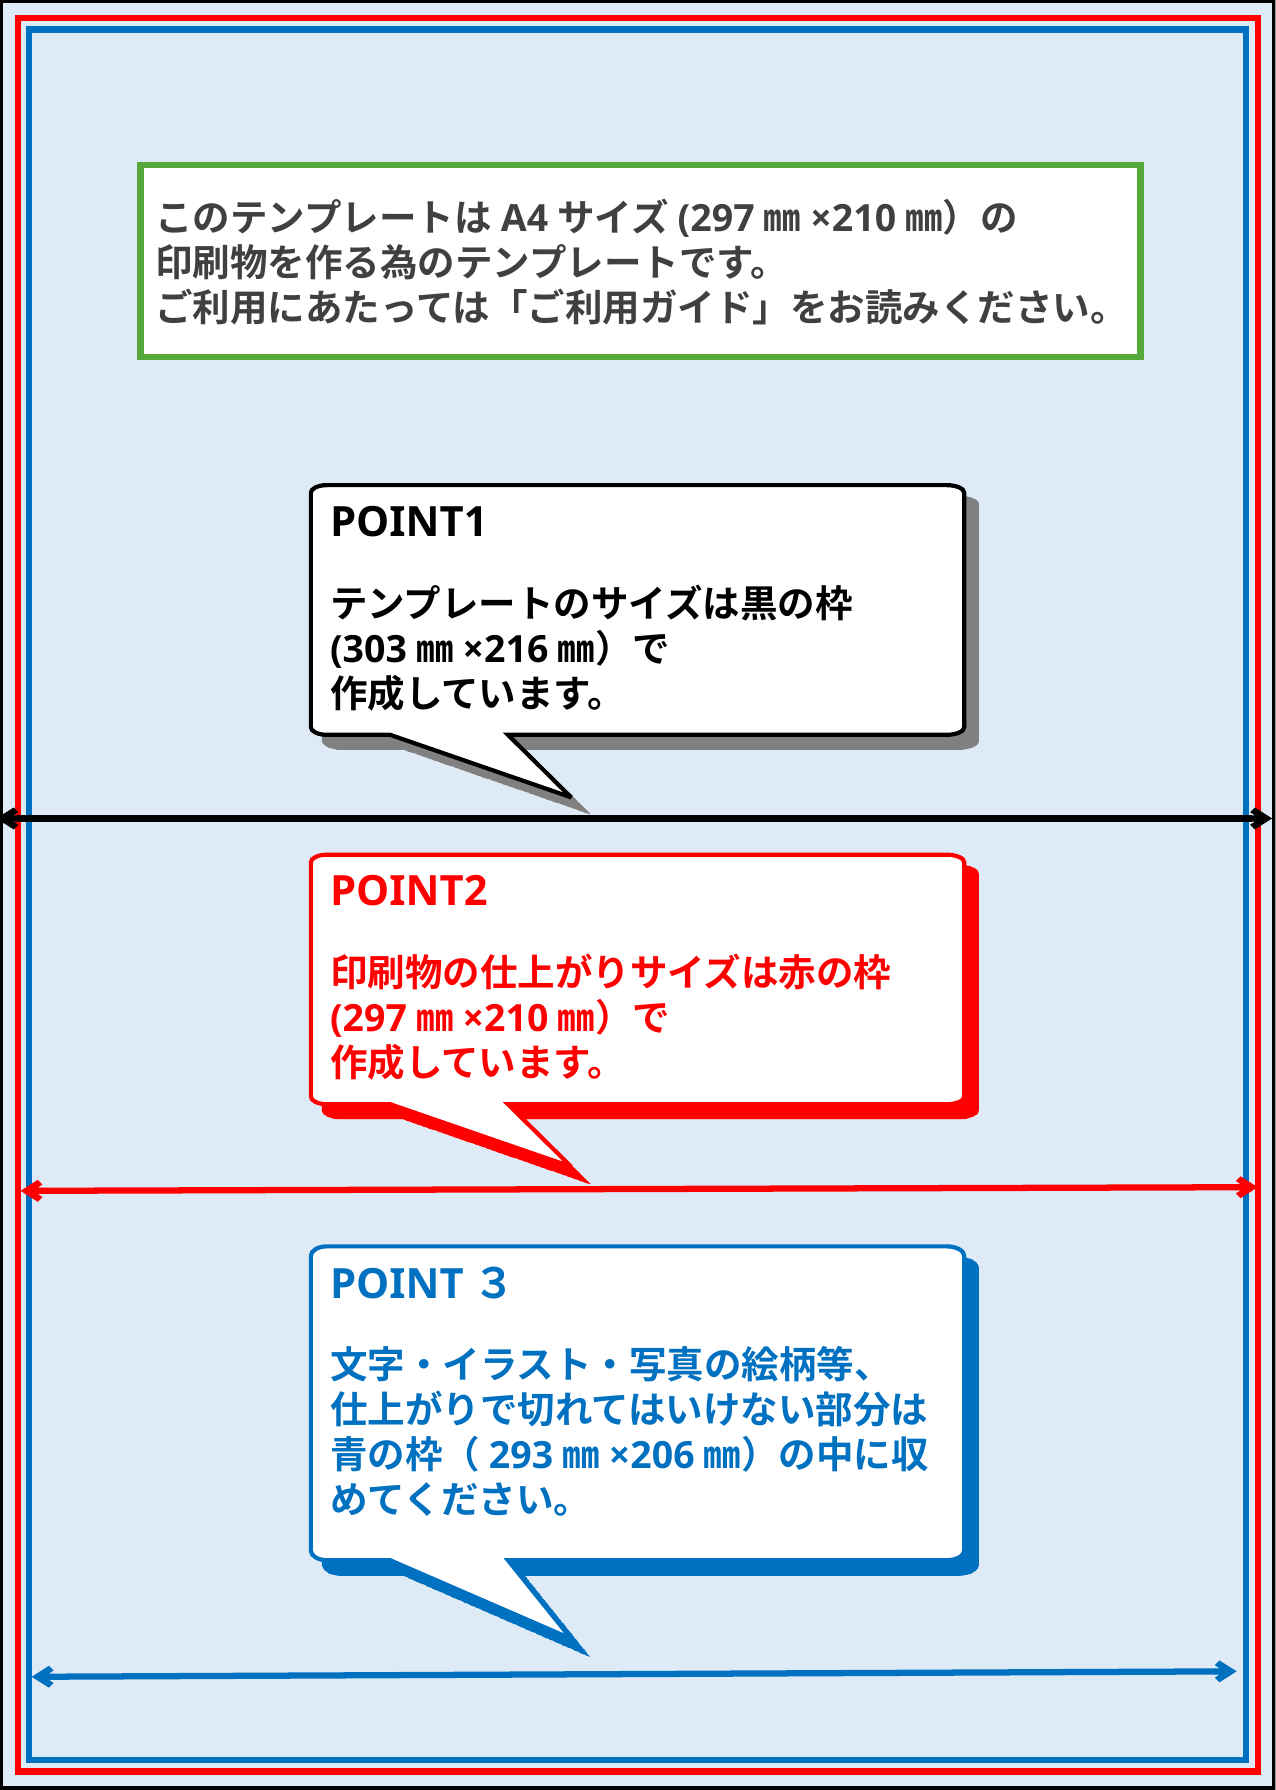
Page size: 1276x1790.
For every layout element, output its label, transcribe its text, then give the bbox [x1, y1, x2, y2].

text_box [28, 28, 1247, 815]
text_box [31, 1671, 1237, 1677]
text_box [17, 822, 1259, 1773]
text_box POINT2 印刷物の仕上がりサイズは赤の枠(297㎜×210㎜）で 作成しています。 [310, 854, 965, 1167]
text_box [28, 1191, 1247, 1761]
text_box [20, 1187, 1258, 1191]
text_box [28, 822, 1247, 1187]
text_box POINT３ 文字・イラスト・写真の絵柄等、 仕上がりで切れてはいけない部分は 青の枠（293㎜×206㎜）の中に収めてください。 [310, 1246, 965, 1639]
text_box このテンプレートはA4サイズ(297㎜×210㎜）の 印刷物を作る為のテンプレートです。 ご利用にあたっては「ご利用ガイド」をお読みください。 [140, 164, 1142, 358]
text_box [0, 0, 1276, 1790]
text_box POINT1 テンプレートのサイズは黒の枠 (303㎜×216㎜）で 作成しています。 [310, 485, 965, 798]
text_box [17, 17, 1259, 815]
